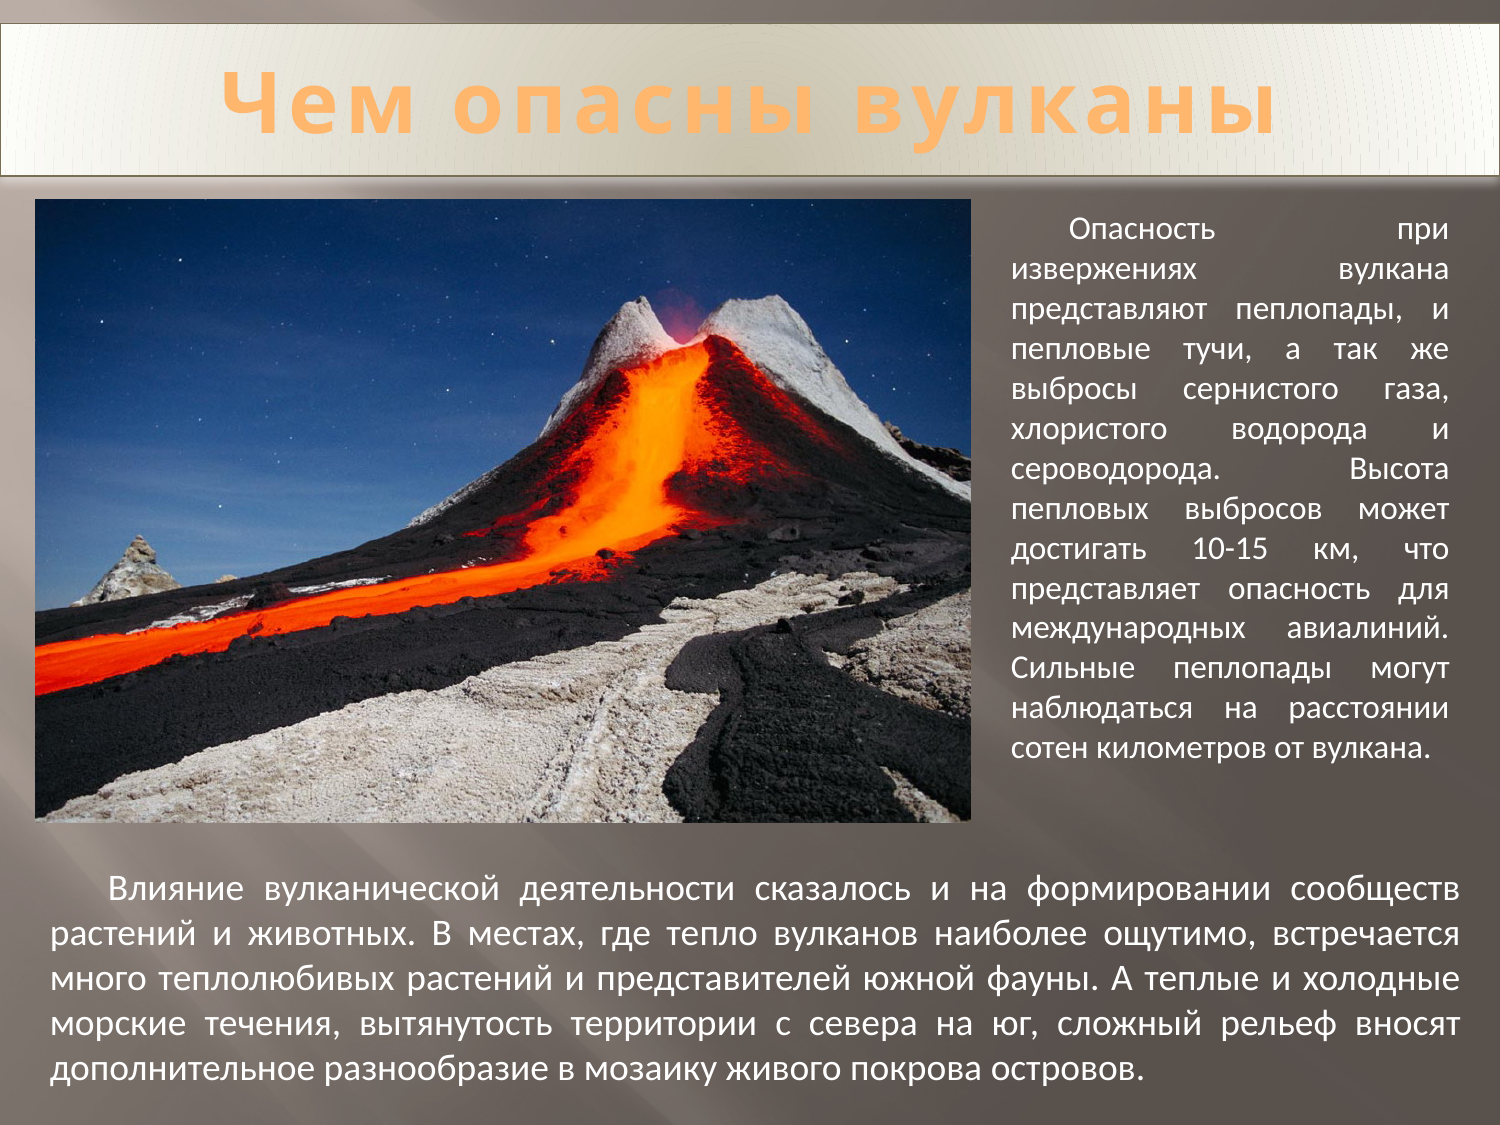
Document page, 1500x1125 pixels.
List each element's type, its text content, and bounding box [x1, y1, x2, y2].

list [34, 198, 971, 824]
title Чем опасны вулканы [0, 23, 1500, 177]
text_box Влияние вулканической деятельности сказалось и на формировании сообществ растений и животных. В местах, где тепло вулканов наиболее ощутимо, встречается много теплолюбивых растений и представителей южной фауны. А теплые и холодные морские течения, вытянутость территории с севера на юг, сложный рельеф вносят дополнительное разнообразие в мозаику живого покрова островов. [35, 855, 1477, 1096]
text_box Опасность при извержениях вулкана представляют пеплопады, и пепловые тучи, а так же выбросы сернистого газа, хлористого водорода и сероводорода. Высота пепловых выбросов может достигать 10-15 км, что представляет опасность для международных авиалиний. Сильные пеплопады могут наблюдаться на расстоянии сотен километров от вулкана. [996, 199, 1465, 813]
